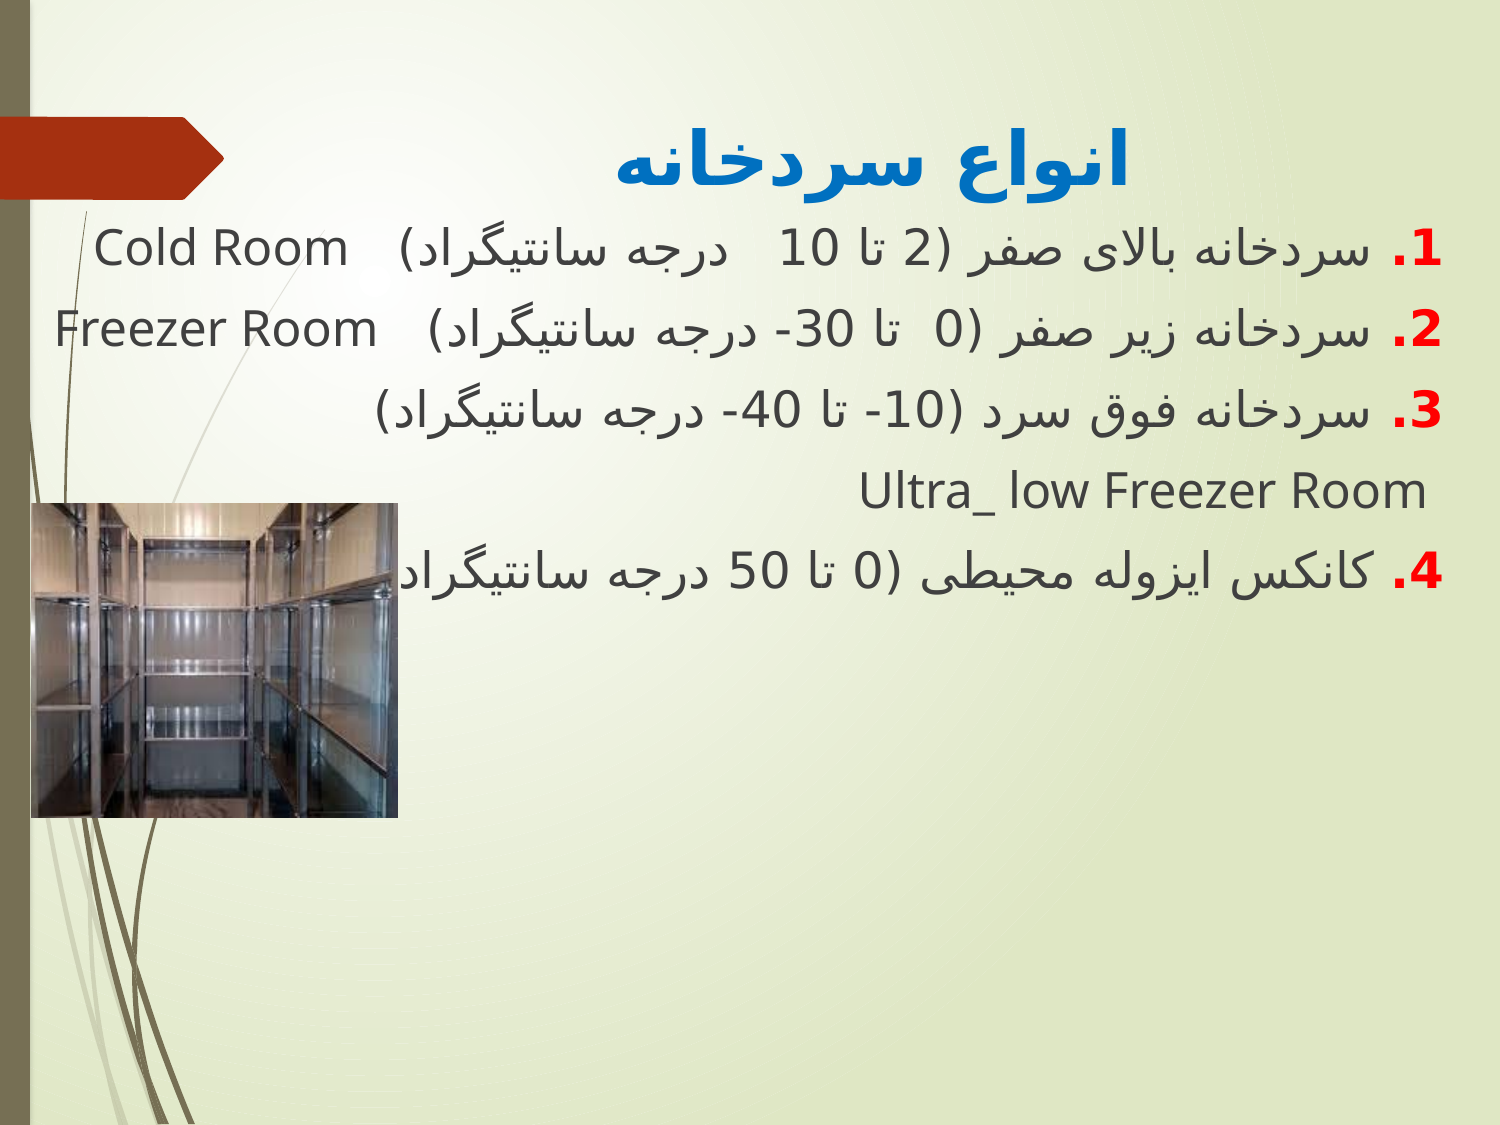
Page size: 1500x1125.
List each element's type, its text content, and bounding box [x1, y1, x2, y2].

picture [30, 503, 398, 818]
title انواع سردخانه [319, 102, 1400, 208]
list 1. سردخانه بالای صفر (2 تا 10 درجه سانتیگراد) Cold Room 2. سردخانه زیر صفر (0 تا 30- درجه سانتیگراد) Freezer Room 3. سردخانه فوق سرد (10- تا 40- درجه سانتیگراد) Ultra_ low Freezer Room 4. کانکس ایزوله محیطی (0 تا 50 درجه سانتیگراد) Chambre [29, 208, 1460, 951]
